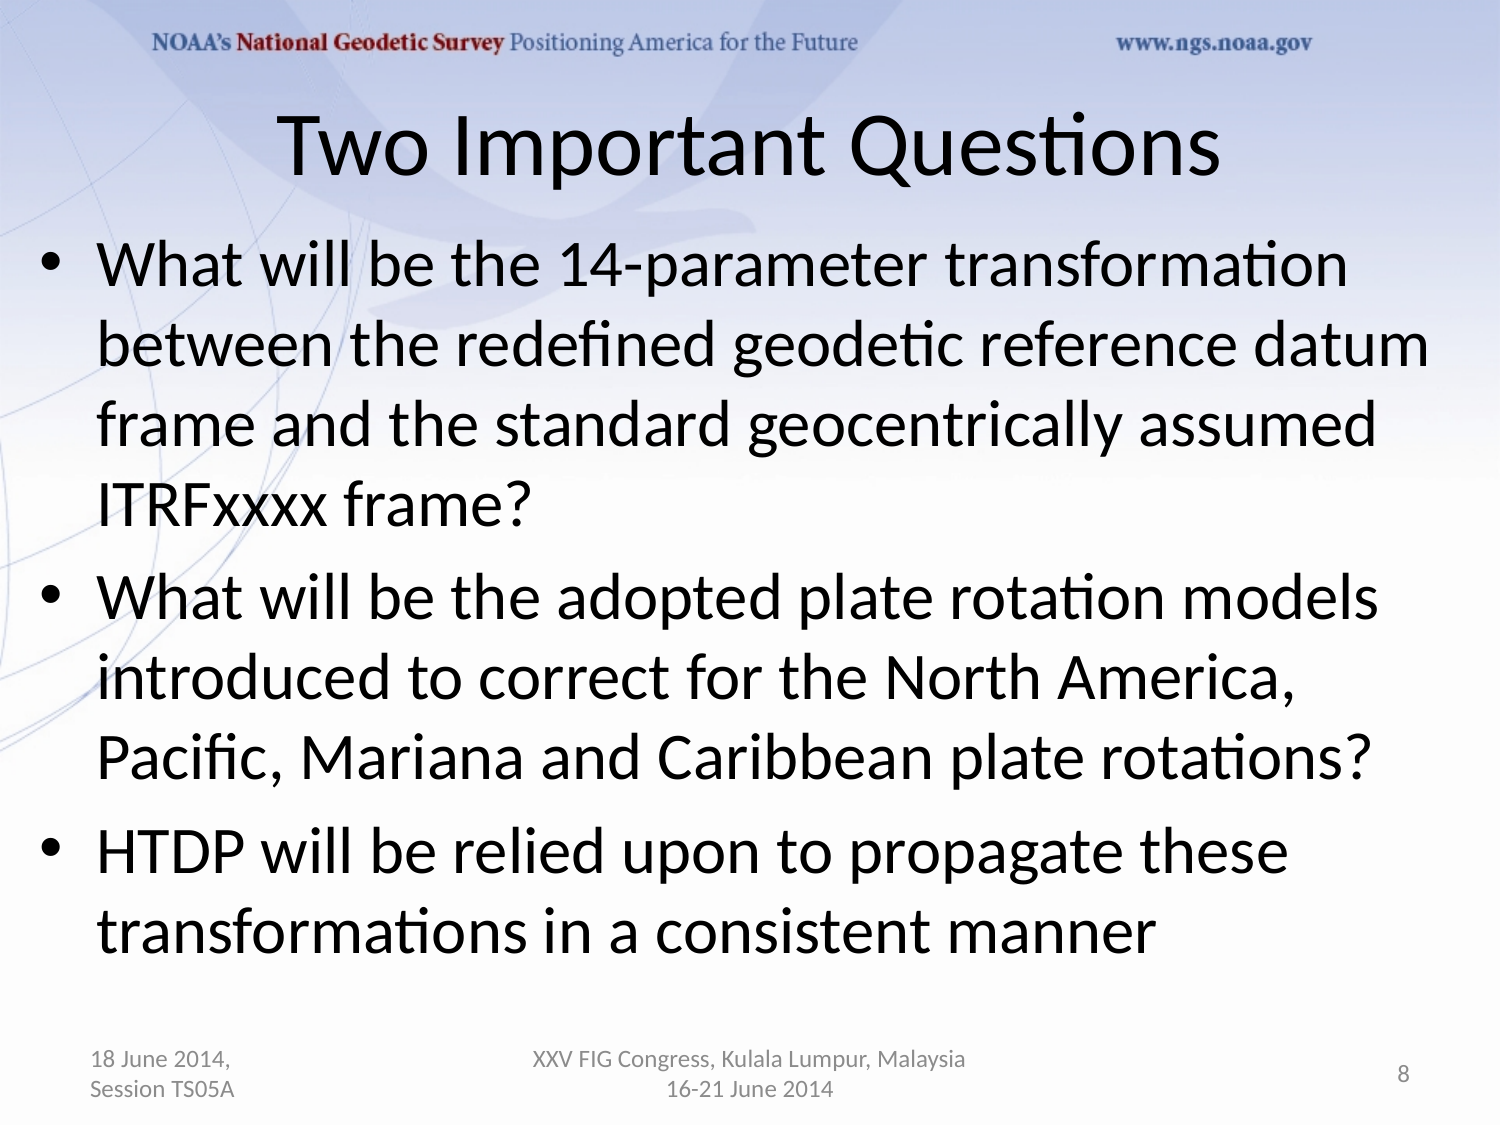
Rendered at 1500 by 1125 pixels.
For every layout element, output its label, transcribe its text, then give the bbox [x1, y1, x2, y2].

title Two Important Questions [74, 44, 1426, 212]
footer XXV FIG Congress, Kulala Lumpur, Malaysia 16-21 June 2014 [512, 1042, 988, 1103]
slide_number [75, 1042, 425, 1103]
picture [0, 0, 1500, 1125]
list What will be the 14-parameter transformation between the redefined geodetic reference datum frame and the standard geocentrically assumed ITRFxxxx frame? What will be the adopted plate rotation models introduced to correct for the North America, Pacific, Mariana and Caribbean plate rotations? HTDP will be relied upon to propagate these transformations in a consistent manner [24, 212, 1476, 956]
slide_number 8 [1074, 1042, 1425, 1103]
